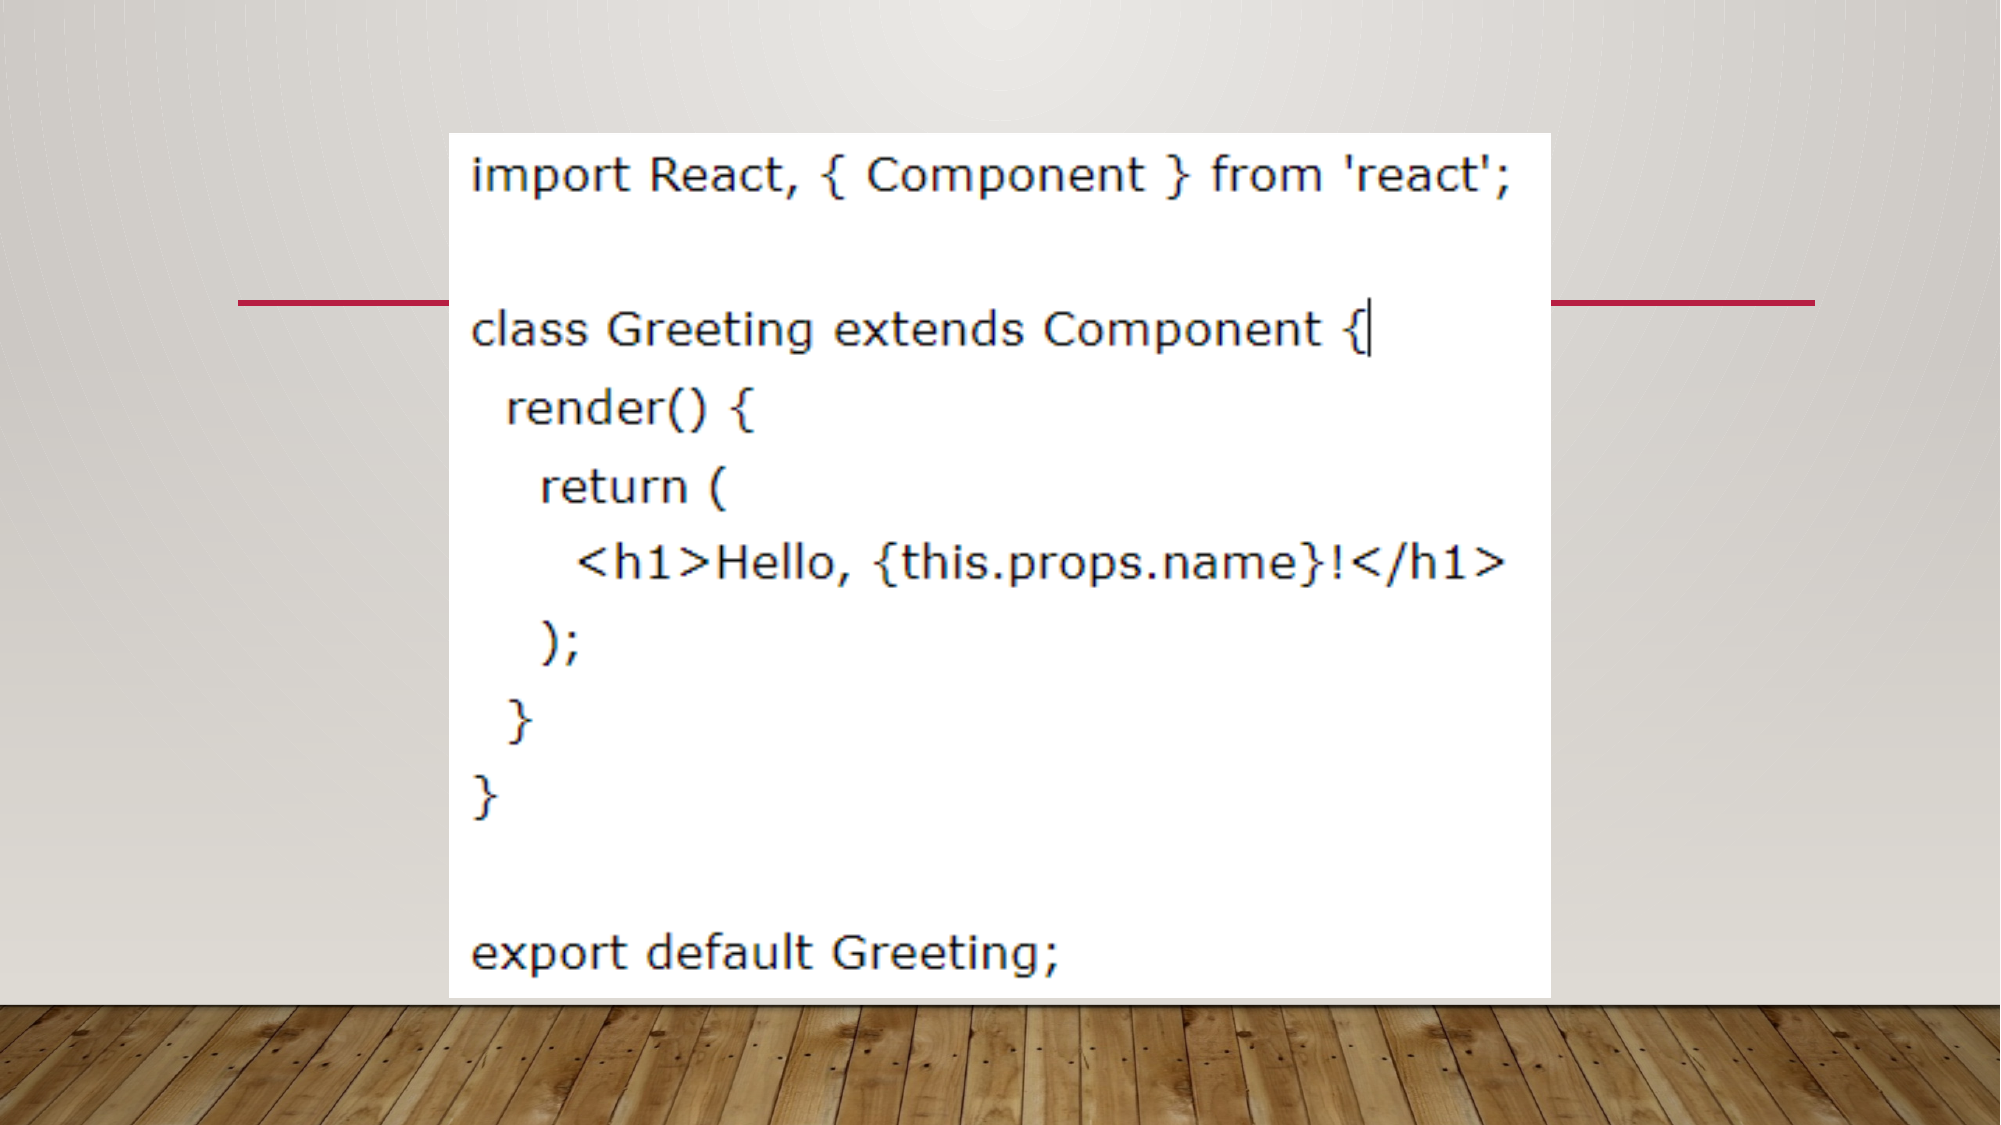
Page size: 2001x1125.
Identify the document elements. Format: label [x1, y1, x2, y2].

picture [449, 133, 1551, 998]
picture [0, 1005, 2000, 1125]
